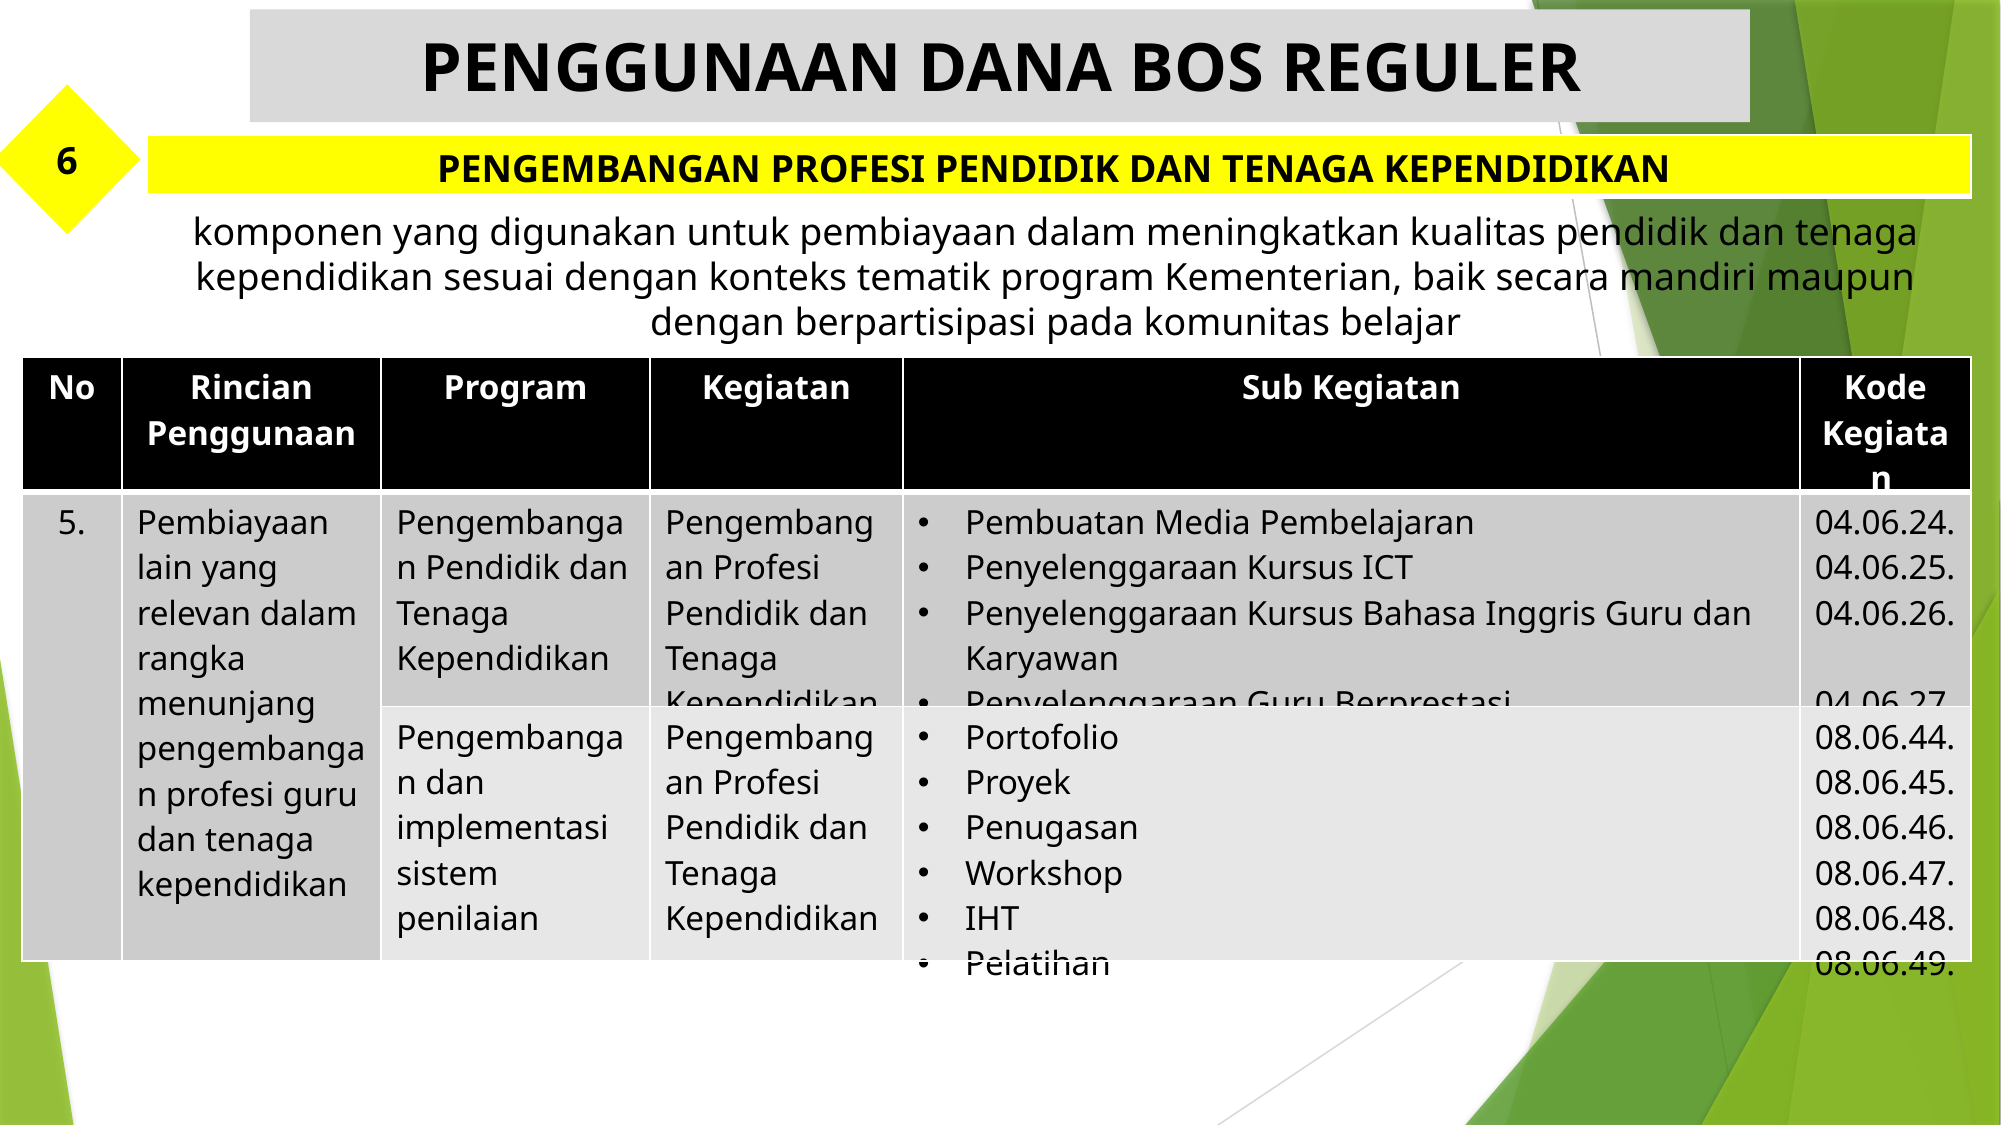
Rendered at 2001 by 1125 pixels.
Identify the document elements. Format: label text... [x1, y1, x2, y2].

text_box PENGGUNAAN DANA BOS REGULER [252, 17, 1750, 113]
table_cell Pengembangan Profesi Pendidik dan Tenaga Kependidikan [651, 495, 902, 706]
table_cell Pengembangan dan implementasi sistem penilaian [382, 707, 649, 960]
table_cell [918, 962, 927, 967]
table_header No [23, 358, 121, 489]
table_cell Pembuatan Media Pembelajaran Penyelenggaraan Kursus ICT Penyelenggaraan Kursus Bahasa Inggris Guru dan Karyawan Penyelenggaraan Guru Berprestasi [904, 495, 1799, 706]
text_box 6 [0, 82, 142, 236]
text_box komponen yang digunakan untuk pembiayaan dalam meningkatkan kualitas pendidik dan tenaga kependidikan sesuai dengan konteks tematik program Kementerian, baik secara mandiri maupun dengan berpartisipasi pada komunitas belajar [140, 200, 1972, 351]
text_box [248, 8, 1751, 124]
table_header Rincian Penggunaan [123, 358, 380, 489]
table_cell 08.06.44. 08.06.45. 08.06.46. 08.06.47. 08.06.48. 08.06.49. [1801, 707, 1970, 960]
table_header Kode Kegiatan [1801, 358, 1970, 489]
table_cell 04.06.24. 04.06.25. 04.06.26. 04.06.27. [1801, 495, 1970, 706]
table_cell Pengembangan Profesi Pendidik dan Tenaga Kependidikan [651, 707, 902, 960]
table_header Sub Kegiatan [904, 358, 1799, 489]
table_cell Pengembangan Pendidik dan Tenaga Kependidikan [382, 495, 649, 706]
table_cell Portofolio Proyek Penugasan Workshop IHT Pelatihan [904, 707, 1799, 960]
table_header Program [382, 358, 649, 489]
table_header Kegiatan [651, 358, 902, 489]
table_header PENGEMBANGAN PROFESI PENDIDIK DAN TENAGA KEPENDIDIKAN [148, 136, 1970, 193]
table_cell 5. [23, 495, 121, 960]
table_cell Pembiayaan lain yang relevan dalam rangka menunjang pengembangan profesi guru dan tenaga kependidikan [123, 495, 380, 960]
